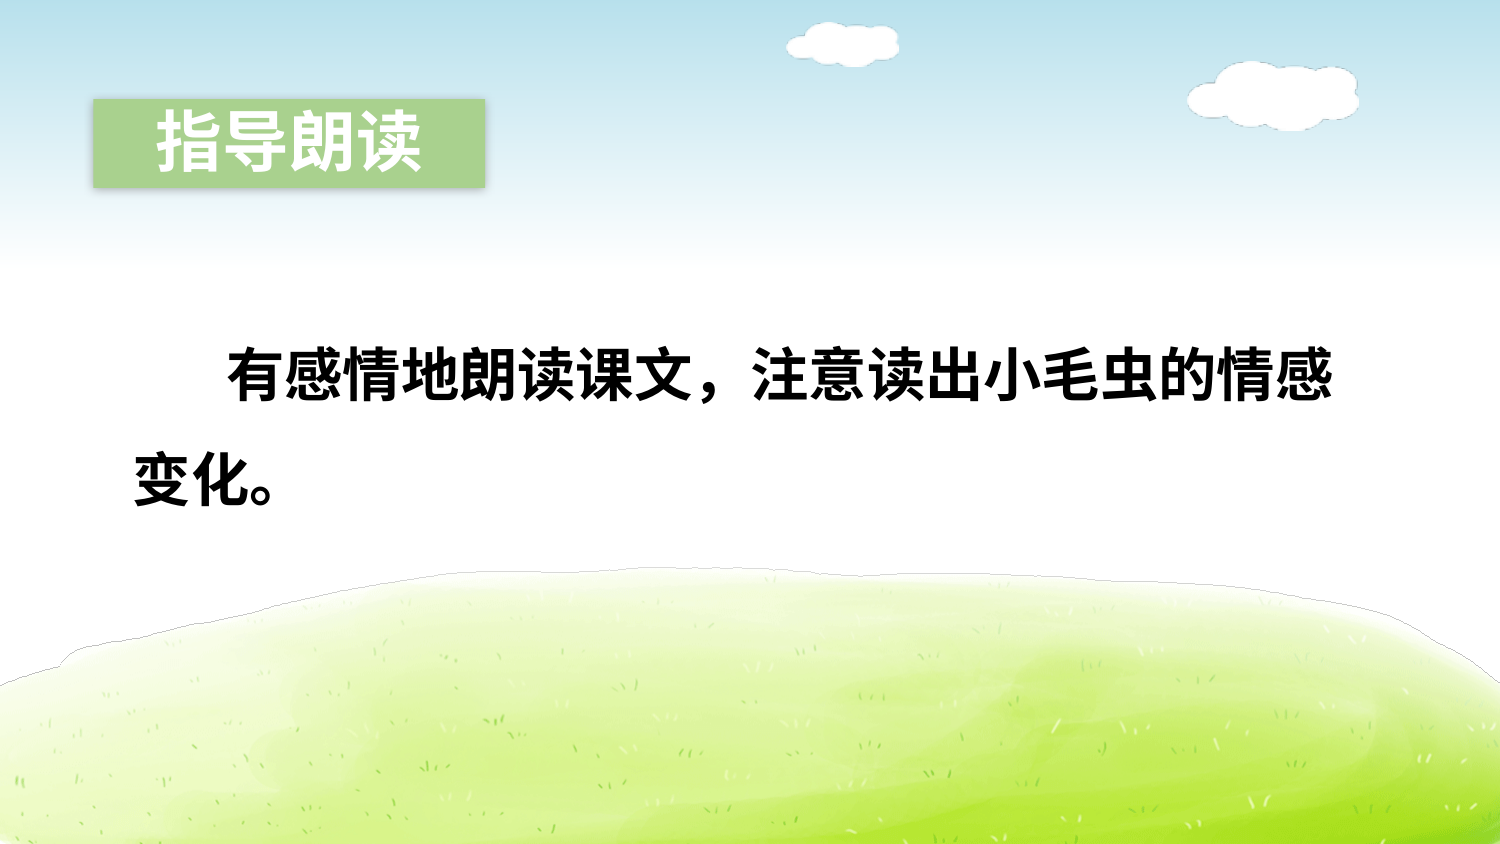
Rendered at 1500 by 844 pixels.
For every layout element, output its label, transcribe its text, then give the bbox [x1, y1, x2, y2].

picture [786, 22, 899, 67]
picture [1187, 61, 1359, 131]
text_box 指导朗读 [93, 99, 486, 188]
picture [0, 513, 1500, 844]
text_box 有感情地朗读课文，注意读出小毛虫的情感变化。 [118, 295, 1353, 521]
